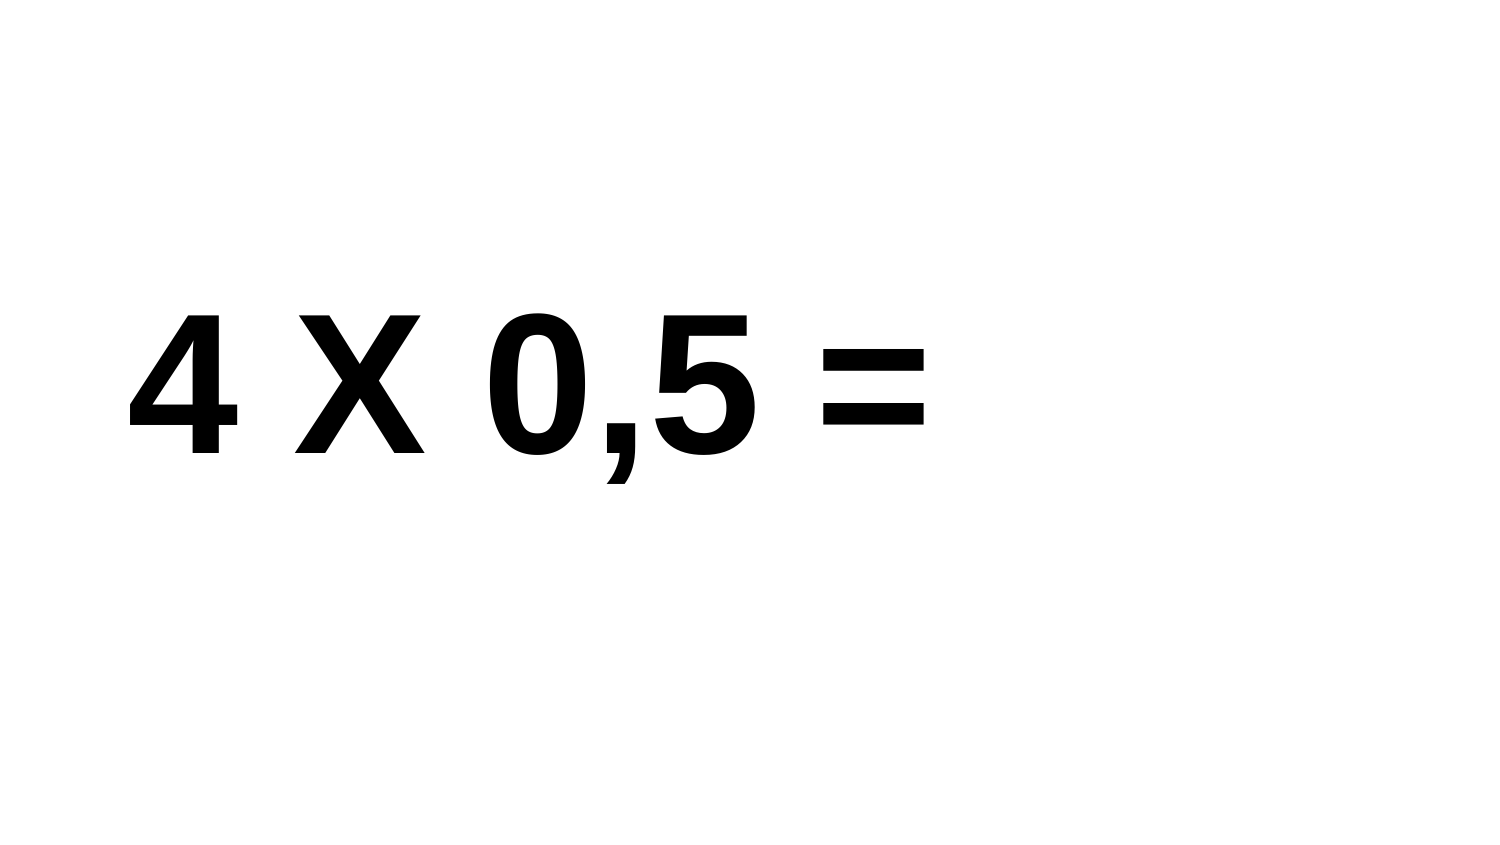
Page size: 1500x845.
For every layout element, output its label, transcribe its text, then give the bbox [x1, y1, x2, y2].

text_box 4 X 0,5 = [112, 318, 1388, 509]
